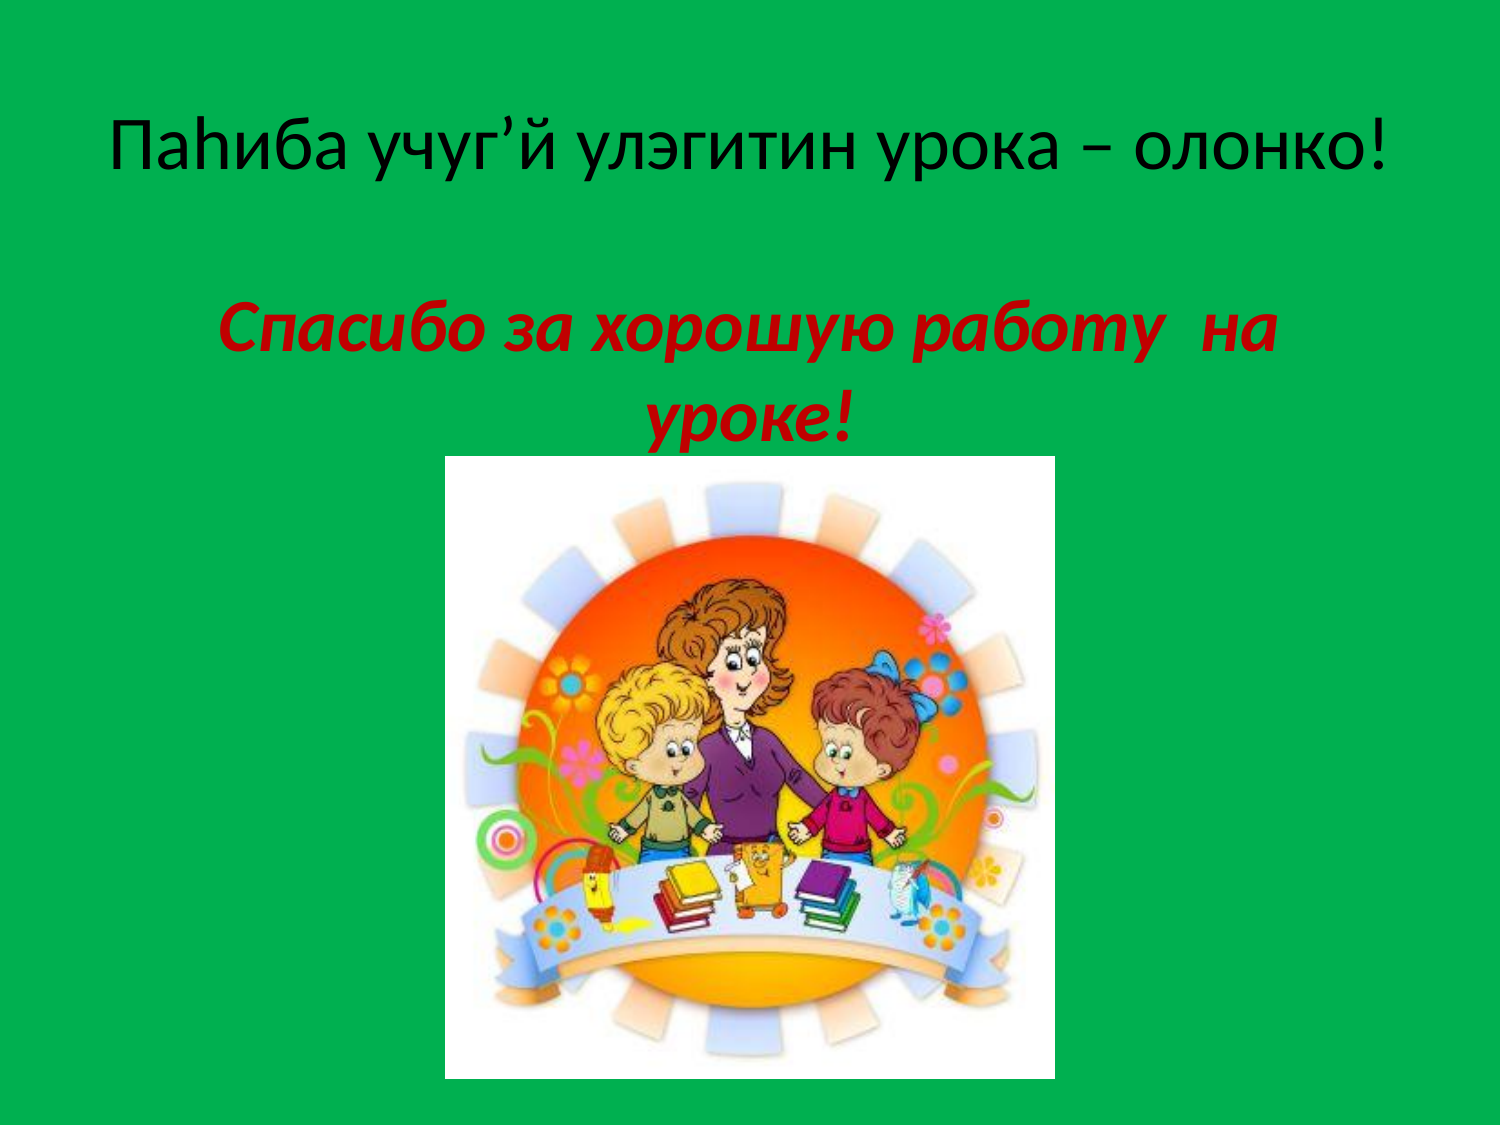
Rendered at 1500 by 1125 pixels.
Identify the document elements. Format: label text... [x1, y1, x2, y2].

title Паhиба учуг’й улэгитин урока – олонко! [75, 45, 1425, 233]
text_box Спасибо за хорошую работу на уроке! [152, 269, 1348, 465]
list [445, 456, 1055, 1080]
